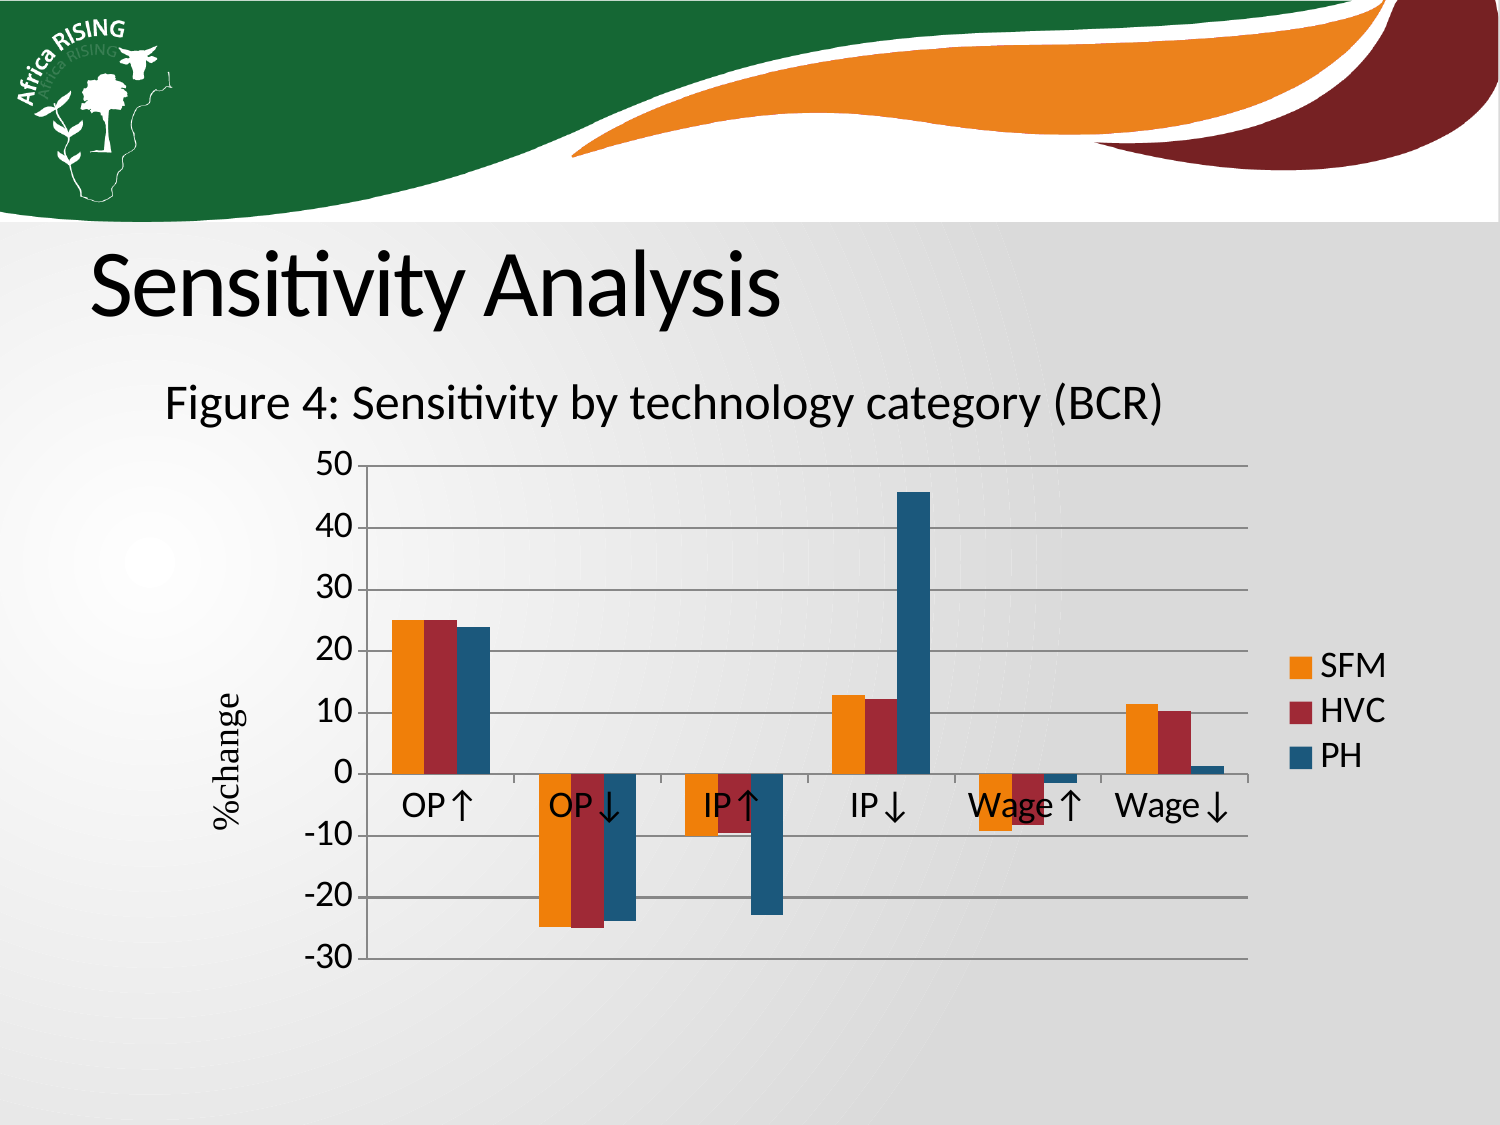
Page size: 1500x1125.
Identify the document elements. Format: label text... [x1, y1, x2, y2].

chart [174, 437, 1413, 988]
text_box Figure 4: Sensitivity by technology category (BCR) [149, 362, 1275, 438]
title Sensitivity Analysis [75, 212, 1425, 401]
picture [0, 0, 1499, 222]
